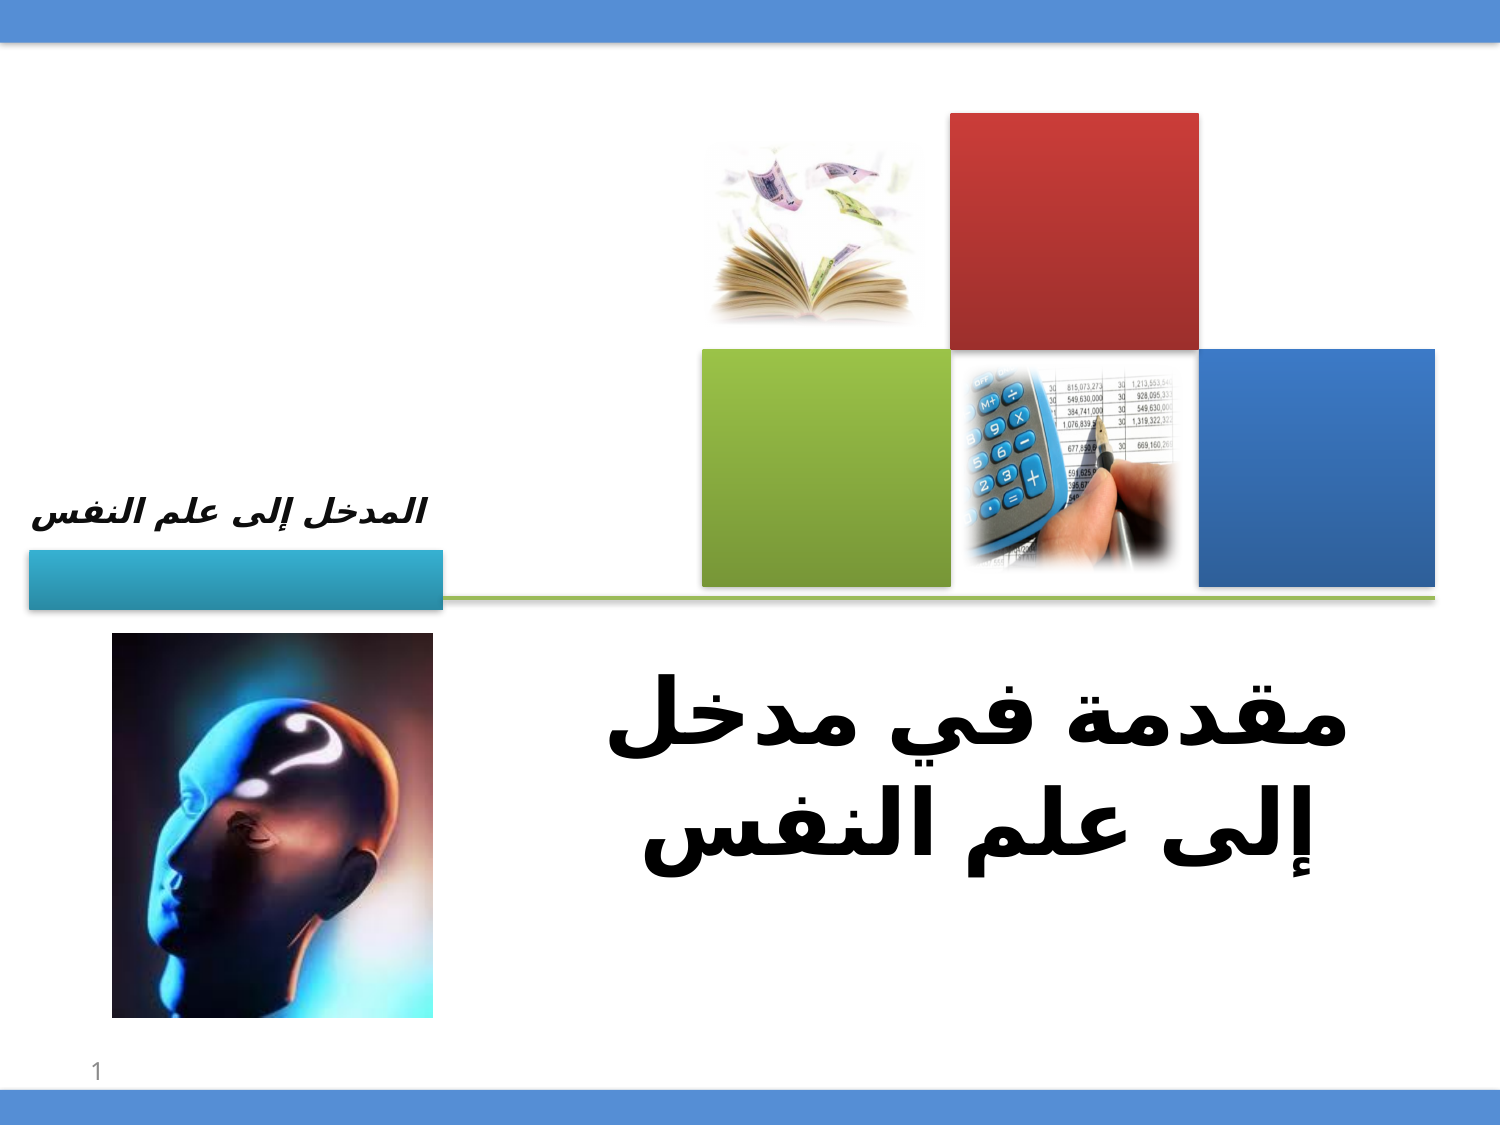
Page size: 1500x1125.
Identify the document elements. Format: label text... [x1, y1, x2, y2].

text_box [1198, 349, 1435, 587]
text_box [702, 349, 951, 587]
text_box [0, 0, 1500, 43]
picture [702, 140, 926, 329]
picture [111, 633, 433, 1018]
subtitle مقدمة في مدخل إلى علم النفس [539, 645, 1418, 882]
slide_number 1 [75, 1042, 425, 1087]
text_box [0, 1089, 1500, 1125]
text_box [950, 113, 1199, 350]
title المدخل إلى علم النفس [0, 468, 455, 551]
text_box [29, 551, 443, 610]
picture [960, 362, 1184, 575]
